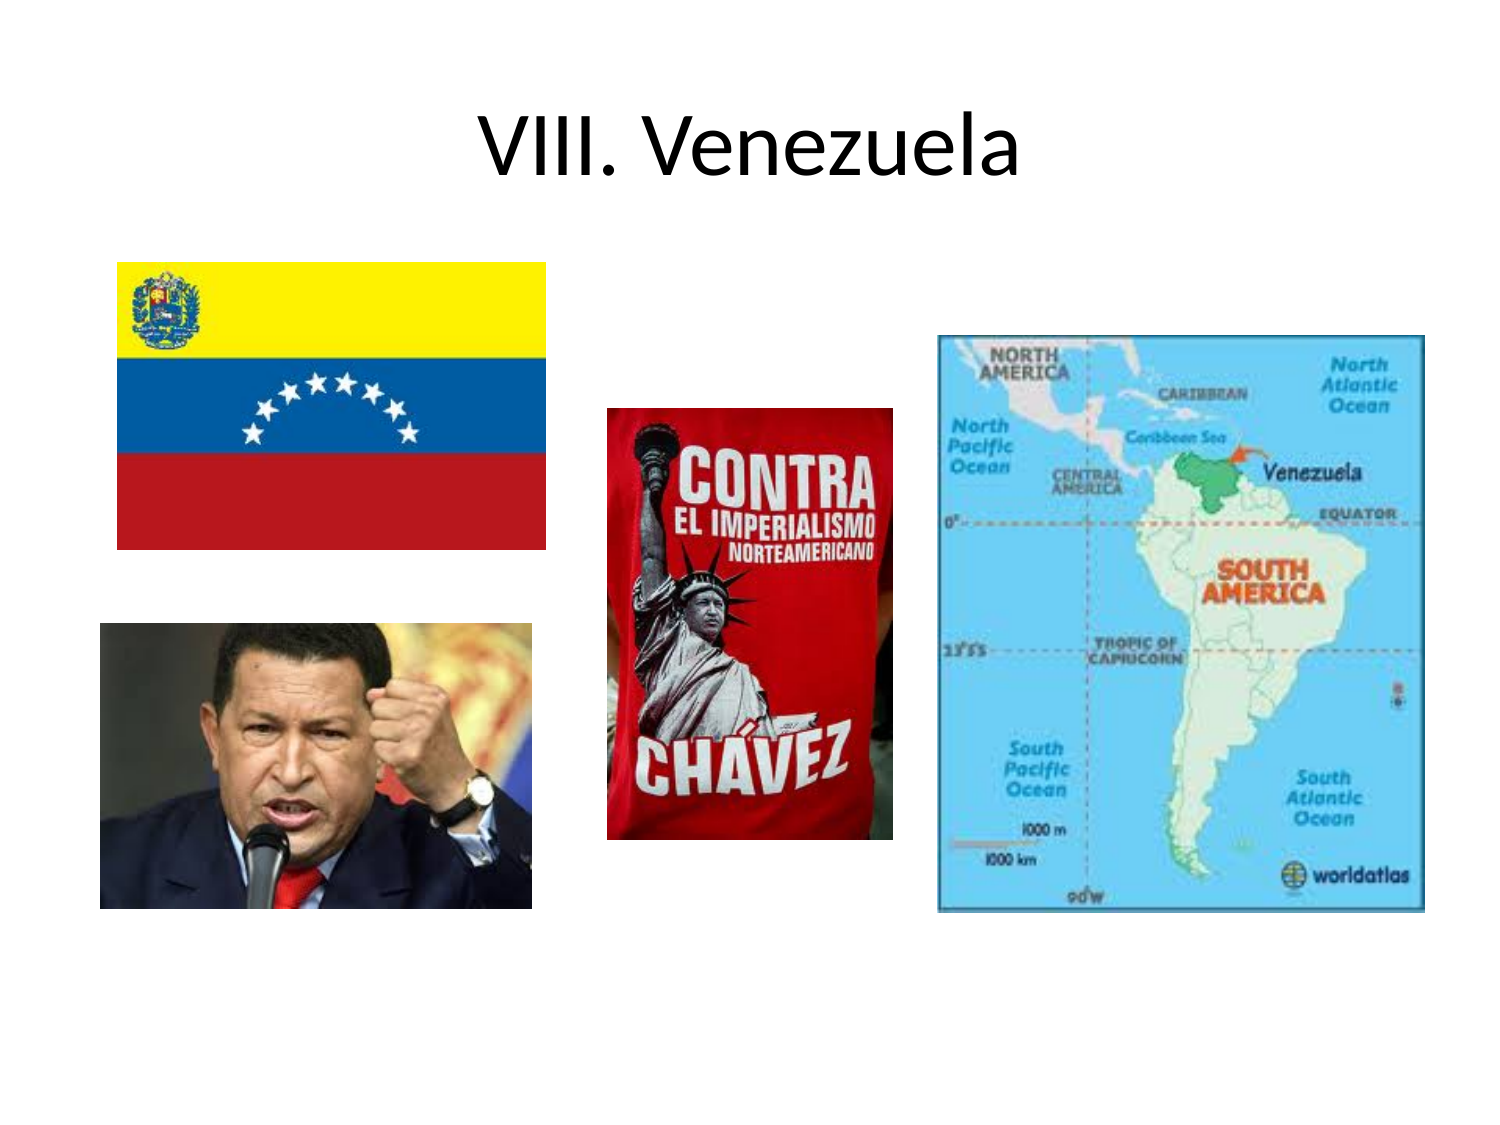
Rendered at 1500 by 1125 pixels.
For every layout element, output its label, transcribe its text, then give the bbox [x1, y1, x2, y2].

title VIII. Venezuela [75, 45, 1425, 233]
picture [606, 407, 894, 840]
picture [937, 334, 1426, 913]
picture [100, 623, 532, 909]
picture [117, 262, 546, 551]
